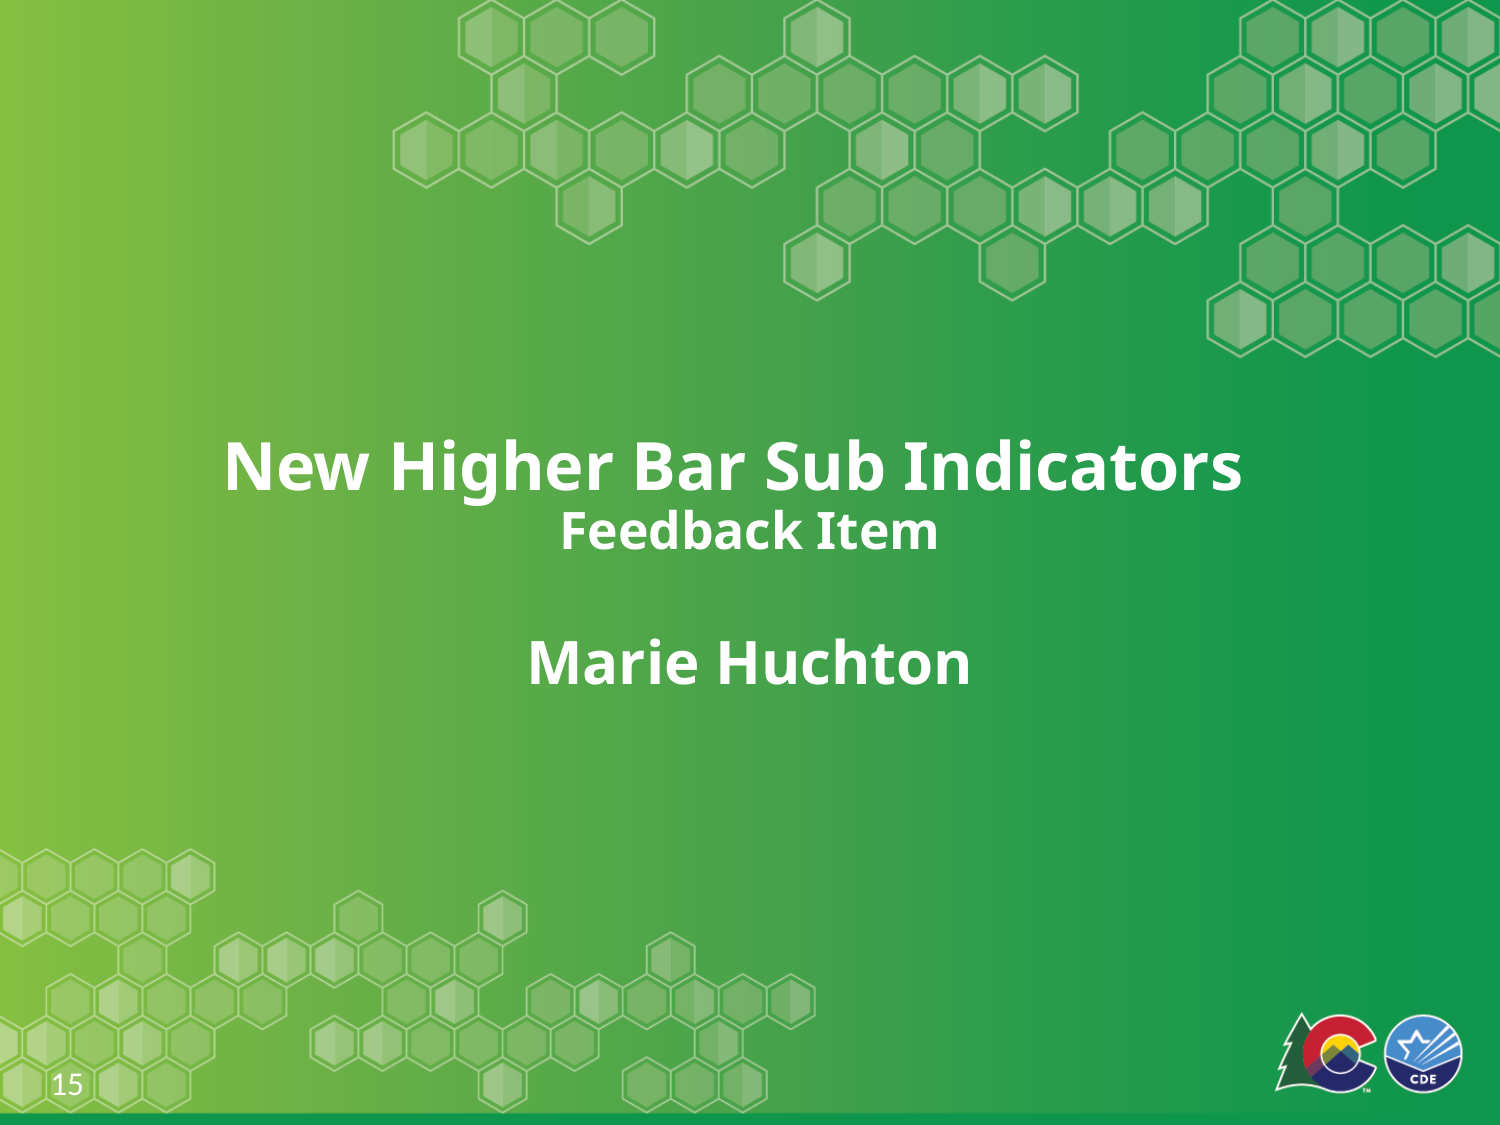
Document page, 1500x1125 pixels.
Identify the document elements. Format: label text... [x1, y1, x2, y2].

title New Higher Bar Sub Indicators Feedback Item Marie Huchton [112, 425, 1388, 810]
picture [0, 0, 1500, 1125]
slide_number 15 [35, 1054, 373, 1115]
